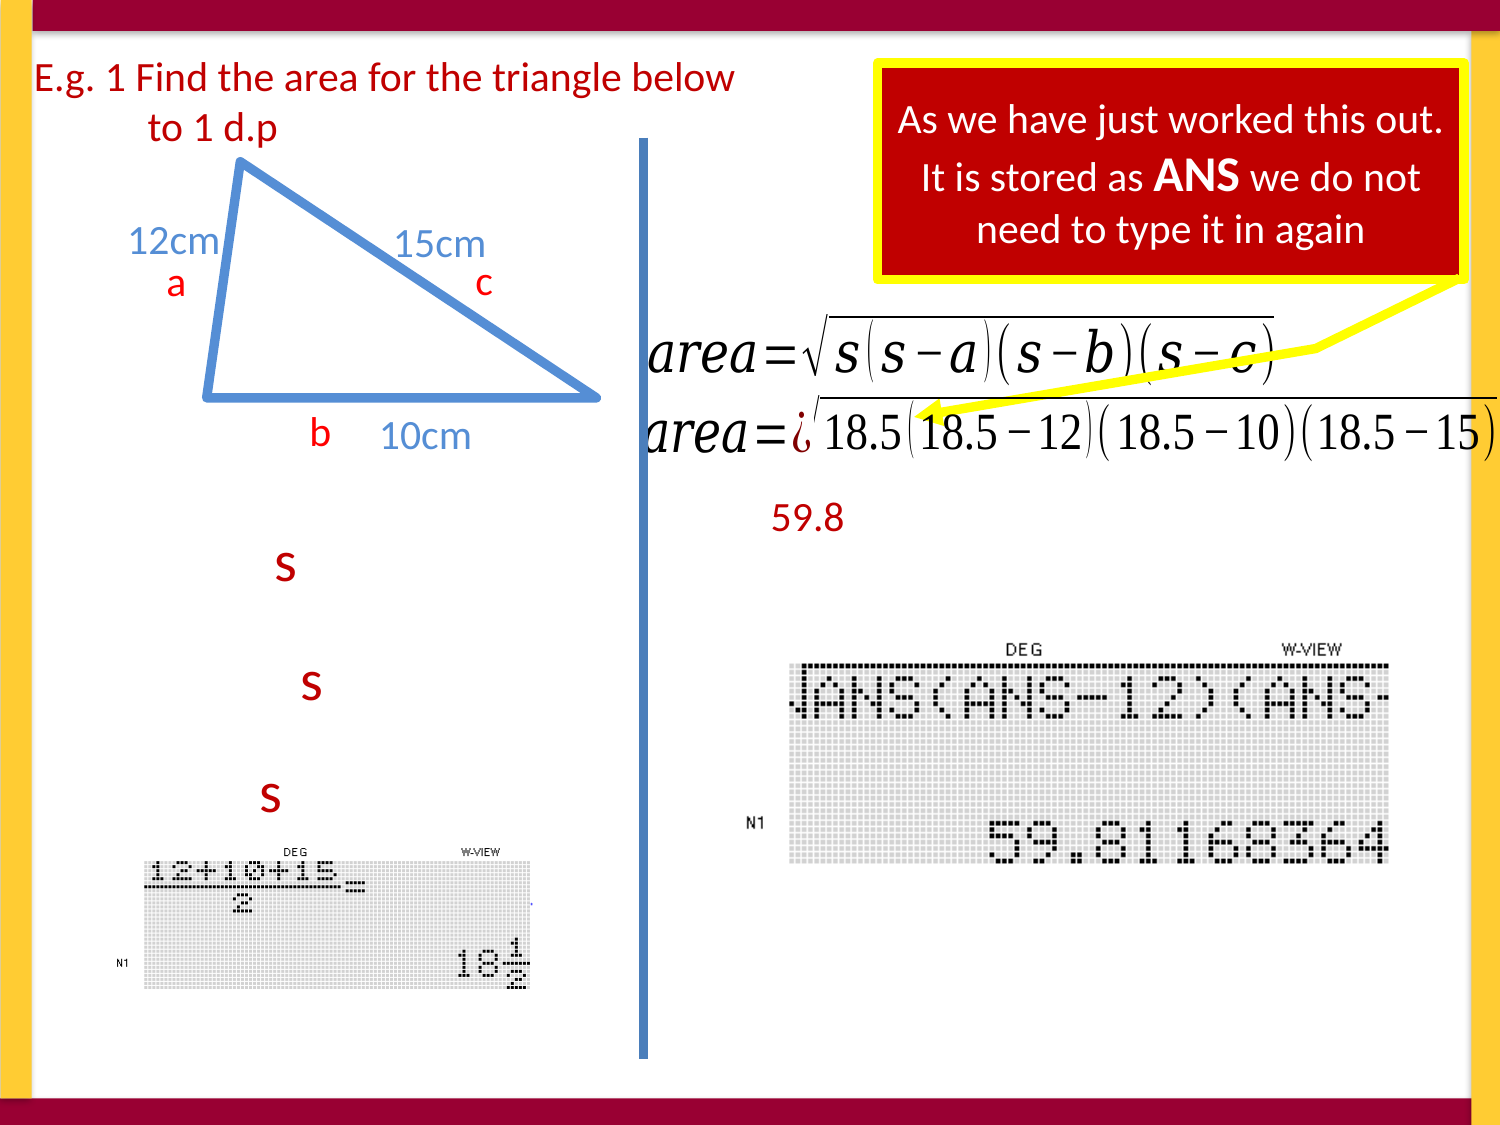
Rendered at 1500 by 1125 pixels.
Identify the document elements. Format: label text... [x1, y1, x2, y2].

text_box As we have just worked this out. It is stored as ANS we do not need to type it in again [876, 61, 1466, 392]
text_box a [151, 270, 202, 312]
picture [727, 641, 1396, 870]
text_box 10cm [364, 400, 509, 566]
text_box b [294, 397, 347, 462]
text_box 15cm [378, 208, 502, 273]
text_box E.g. 1 Find the area for the triangle below to 1 d.p [18, 42, 751, 208]
picture [111, 842, 538, 991]
text_box [204, 159, 599, 401]
text_box c [460, 246, 509, 311]
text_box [648, 393, 1500, 467]
text_box 12cm [112, 205, 236, 270]
